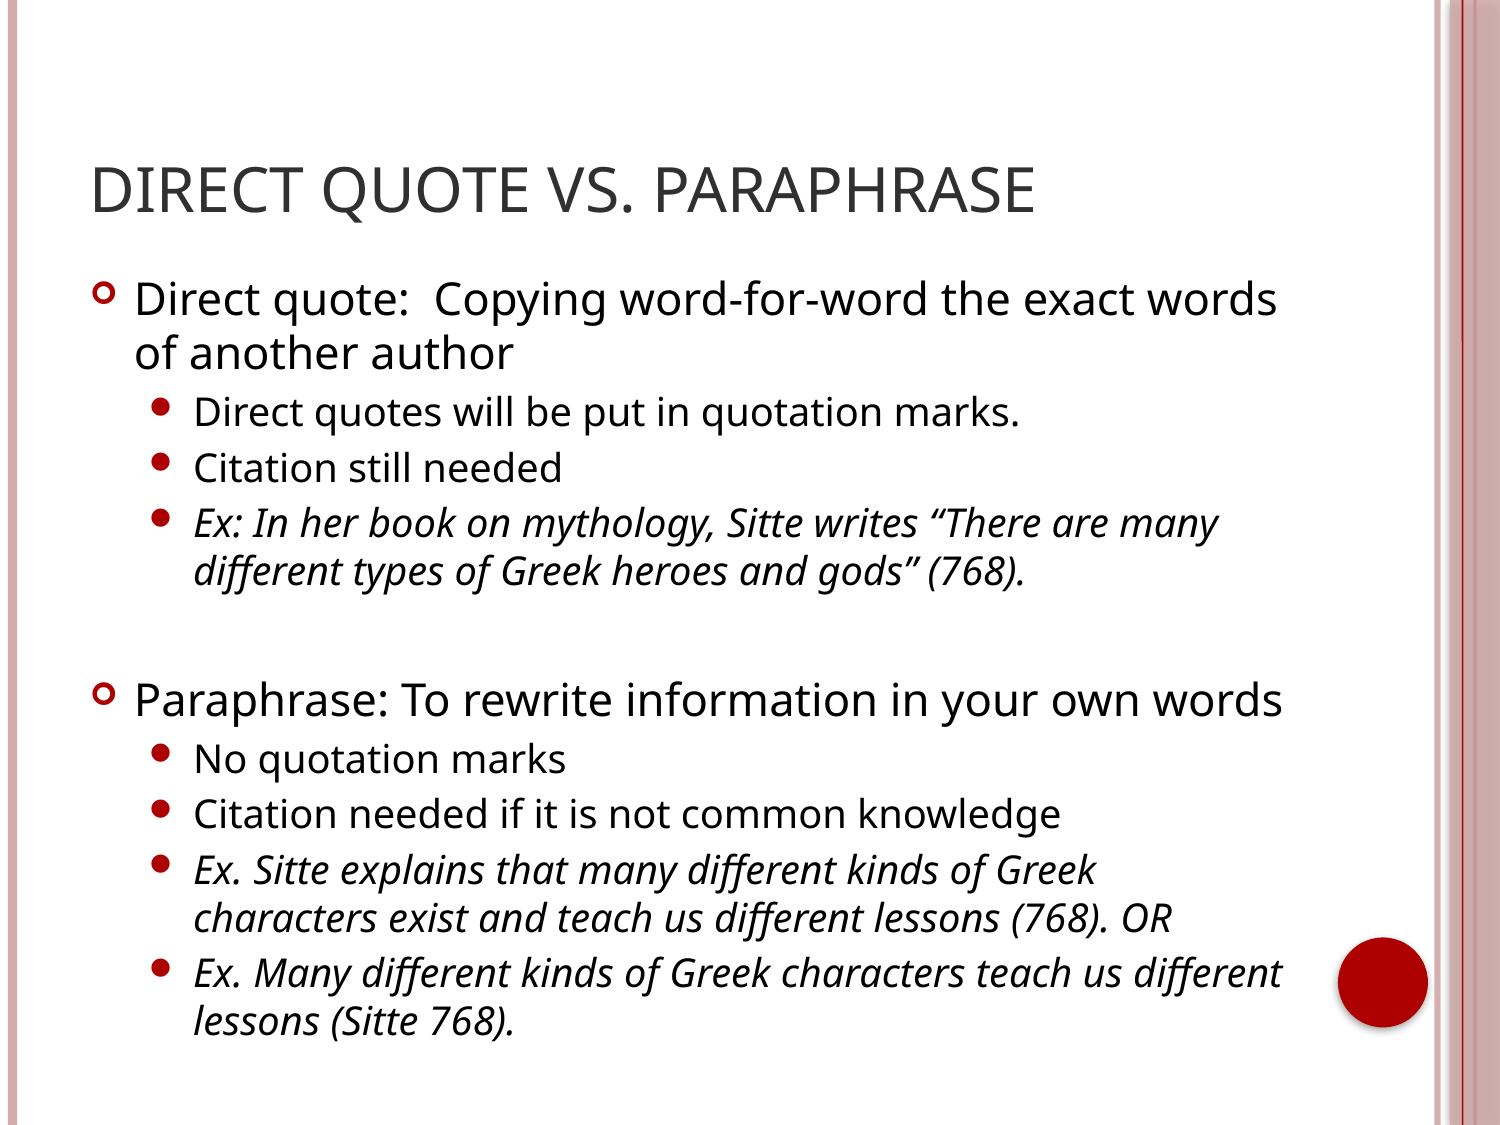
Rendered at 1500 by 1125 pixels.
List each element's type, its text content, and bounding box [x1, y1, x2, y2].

title Direct Quote vs. Paraphrase [75, 45, 1300, 233]
list Direct quote: Copying word-for-word the exact words of another author Direct quotes will be put in quotation marks. Citation still needed Ex: In her book on mythology, Sitte writes “There are many different types of Greek heroes and gods” (768). Paraphrase: To rewrite information in your own words No quotation marks Citation needed if it is not common knowledge Ex. Sitte explains that many different kinds of Greek characters exist and teach us different lessons (768). OR Ex. Many different kinds of Greek characters teach us different lessons (Sitte 768). [75, 262, 1300, 1062]
